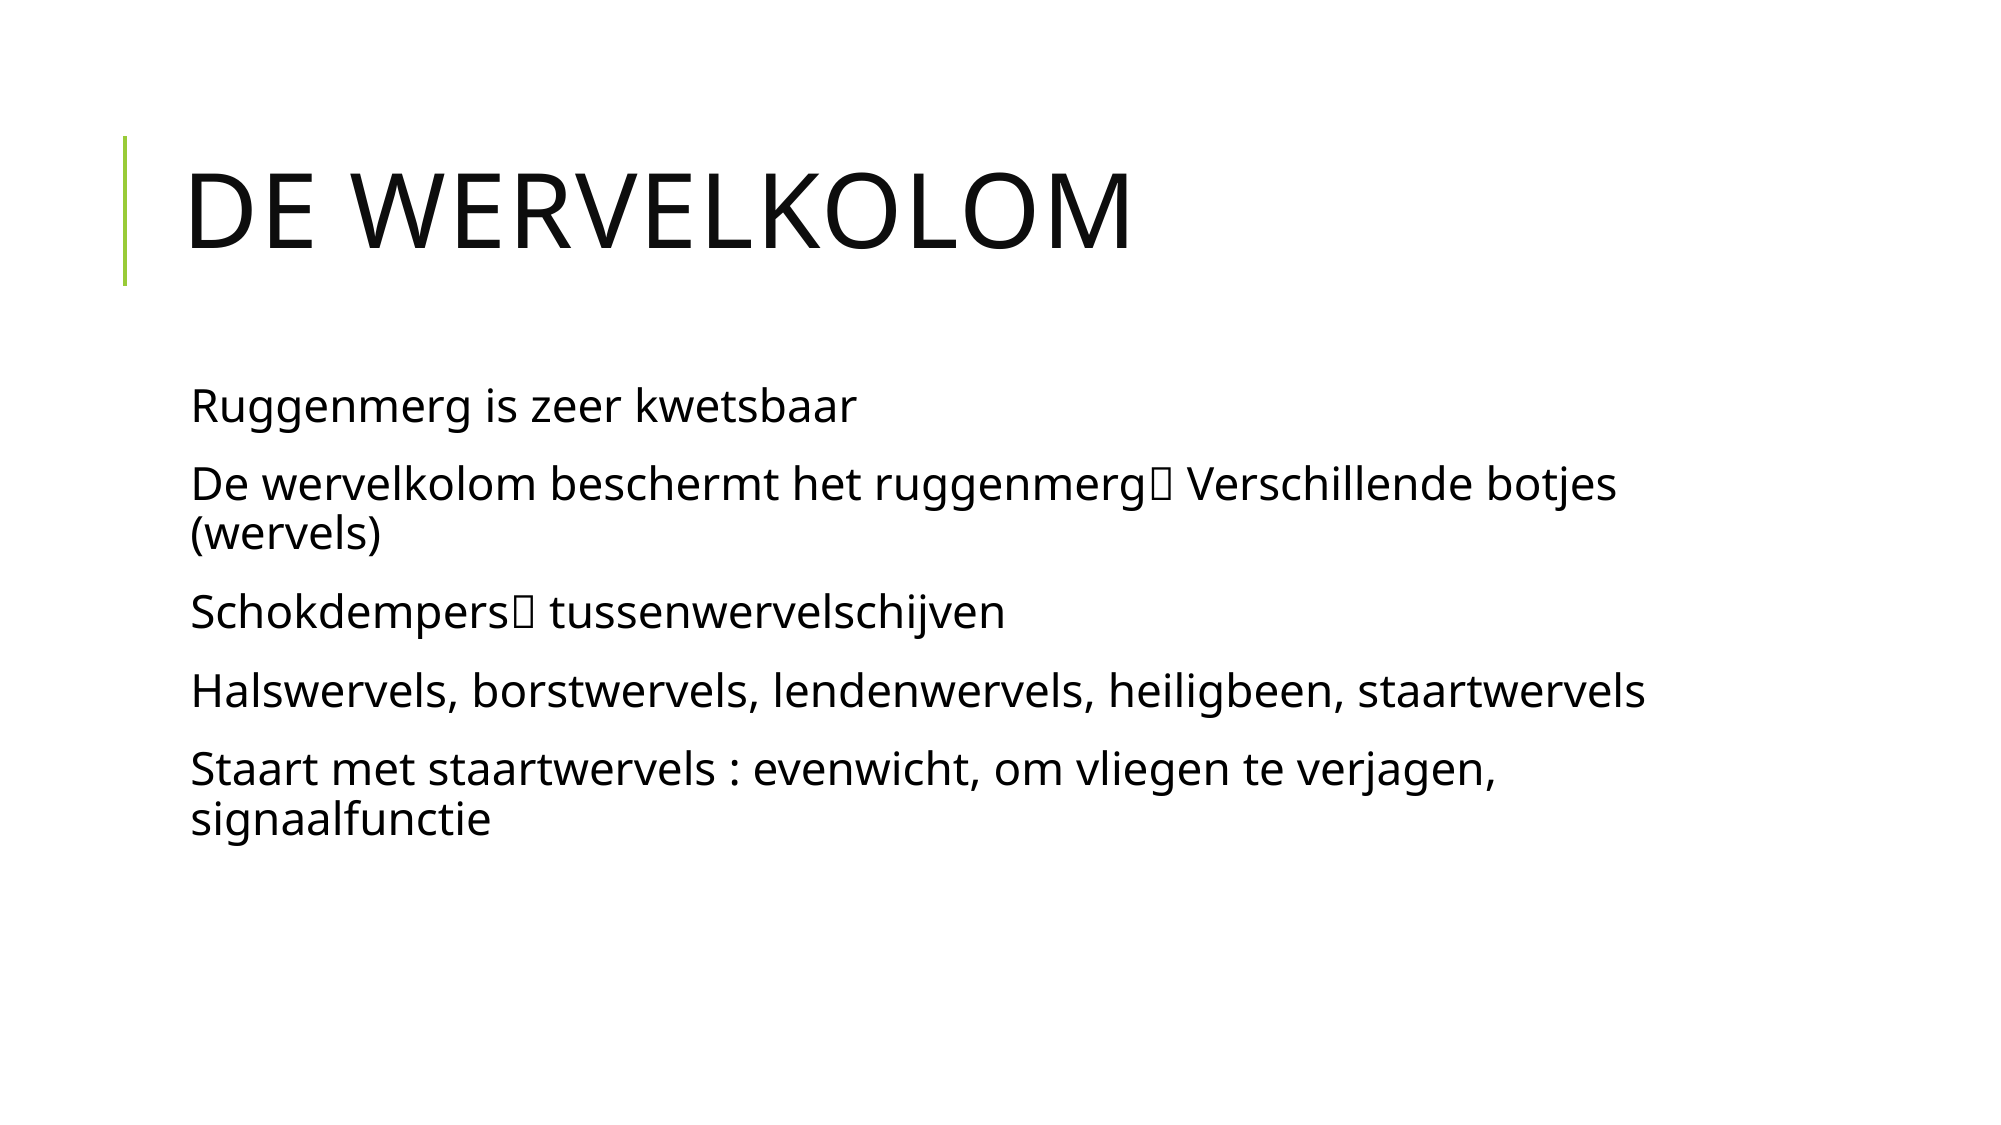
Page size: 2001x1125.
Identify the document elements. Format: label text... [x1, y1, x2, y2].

list Ruggenmerg is zeer kwetsbaar De wervelkolom beschermt het ruggenmerg Verschillende botjes (wervels) Schokdempers tussenwervelschijven Halswervels, borstwervels, lendenwervels, heiligbeen, staartwervels Staart met staartwervels : evenwicht, om vliegen te verjagen, signaalfunctie [168, 375, 1763, 1035]
title De wervelkolom [168, 96, 1763, 342]
